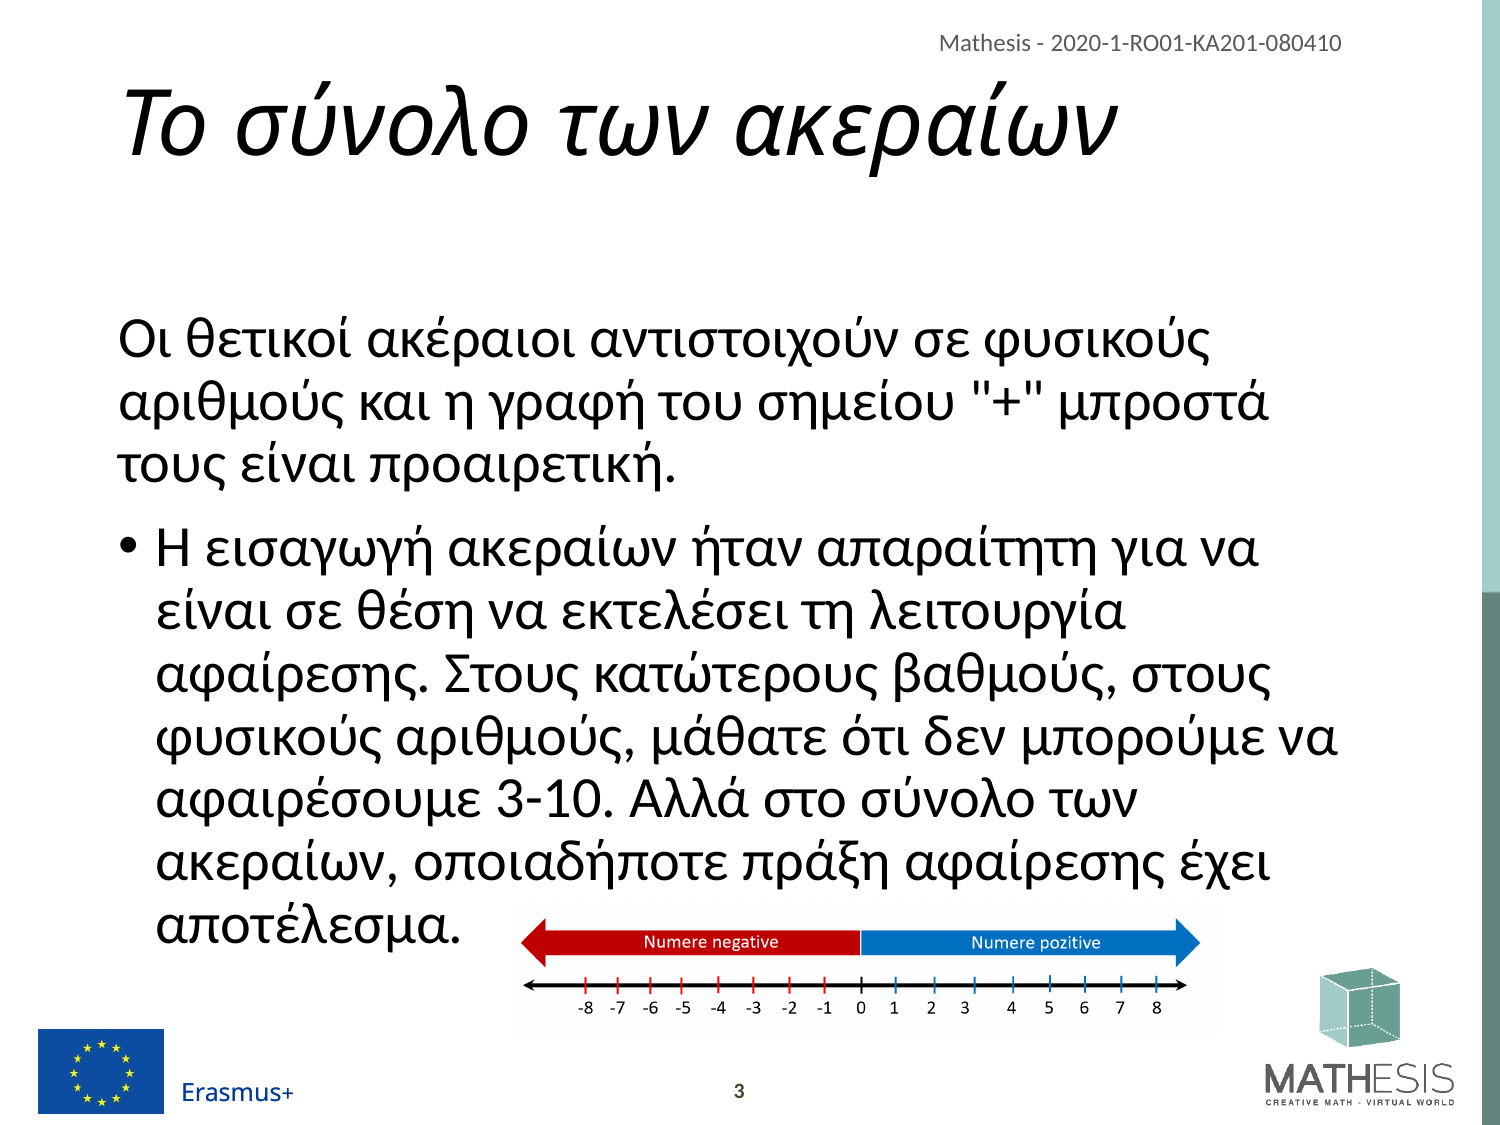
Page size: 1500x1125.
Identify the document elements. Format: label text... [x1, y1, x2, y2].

title Το σύνολο των ακεραίων [103, 59, 1397, 278]
picture [511, 901, 1218, 1036]
list Οι θετικοί ακέραιοι αντιστοιχούν σε φυσικούς αριθμούς και η γραφή του σημείου "+" μπροστά τους είναι προαιρετική. Η εισαγωγή ακεραίων ήταν απαραίτητη για να είναι σε θέση να εκτελέσει τη λειτουργία αφαίρεσης. Στους κατώτερους βαθμούς, στους φυσικούς αριθμούς, μάθατε ότι δεν μπορούμε να αφαιρέσουμε 3-10. Αλλά στο σύνολο των ακεραίων, οποιαδήποτε πράξη αφαίρεσης έχει αποτέλεσμα. [103, 299, 1397, 1014]
picture [38, 1029, 164, 1114]
